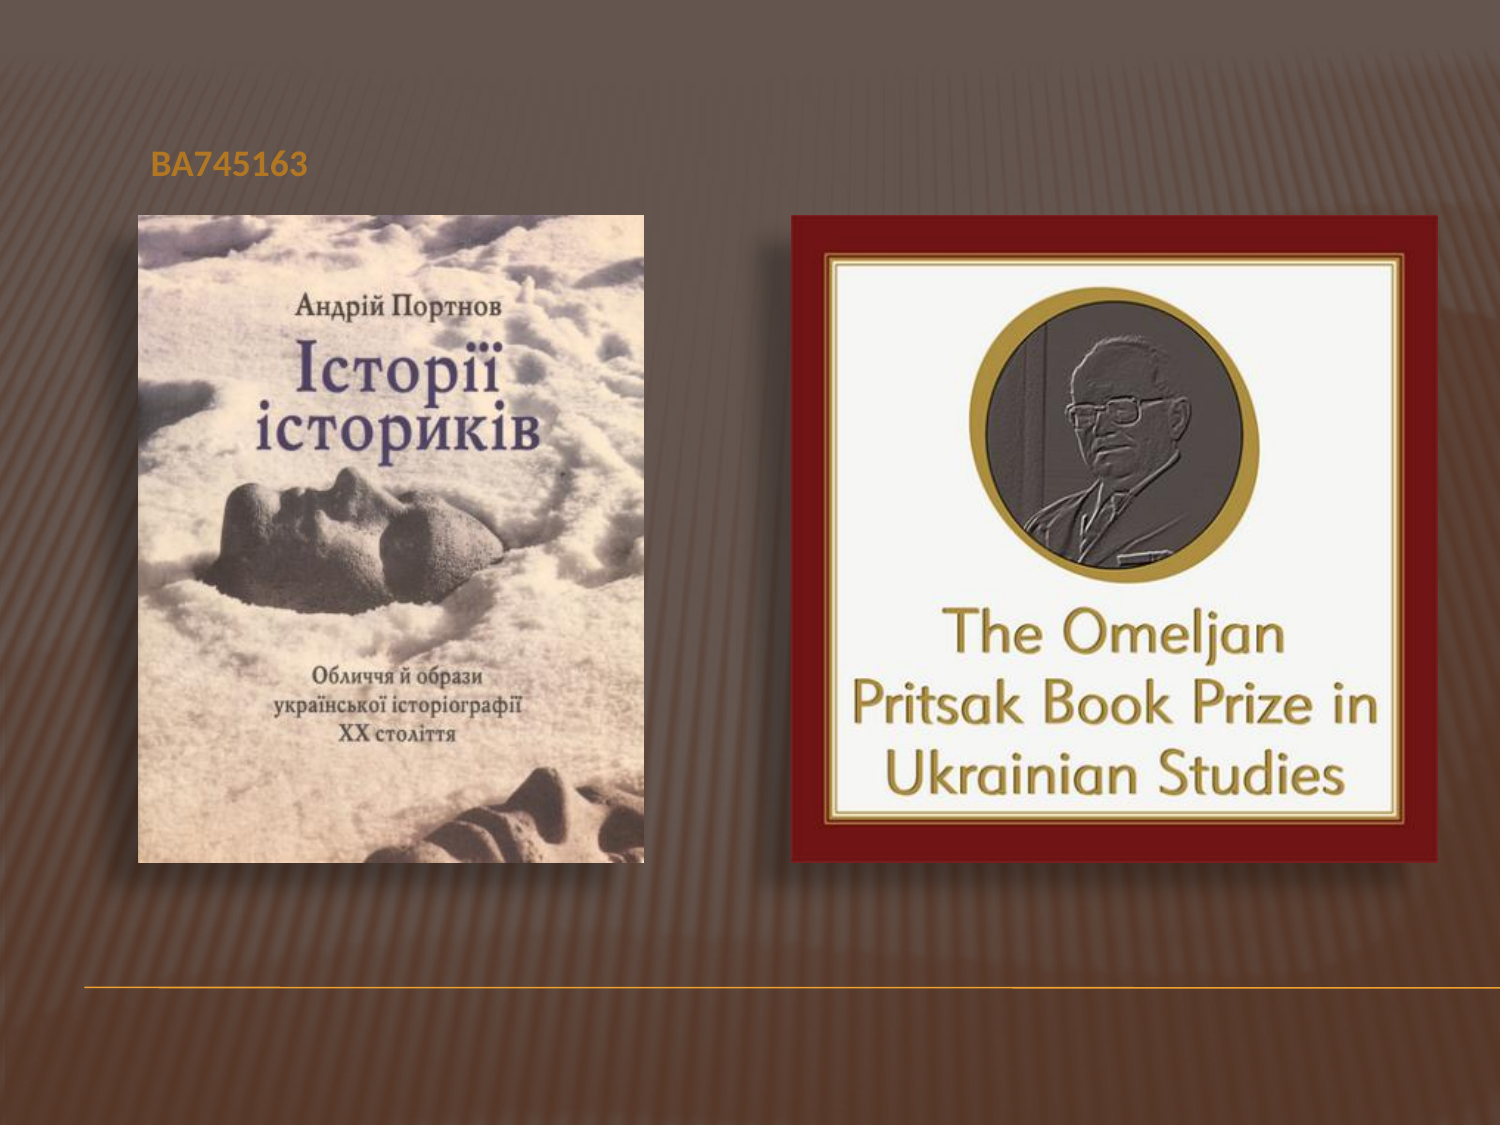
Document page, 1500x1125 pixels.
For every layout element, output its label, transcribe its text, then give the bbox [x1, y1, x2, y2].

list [790, 215, 1438, 863]
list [138, 215, 644, 863]
list ВА745163 [135, 109, 644, 215]
